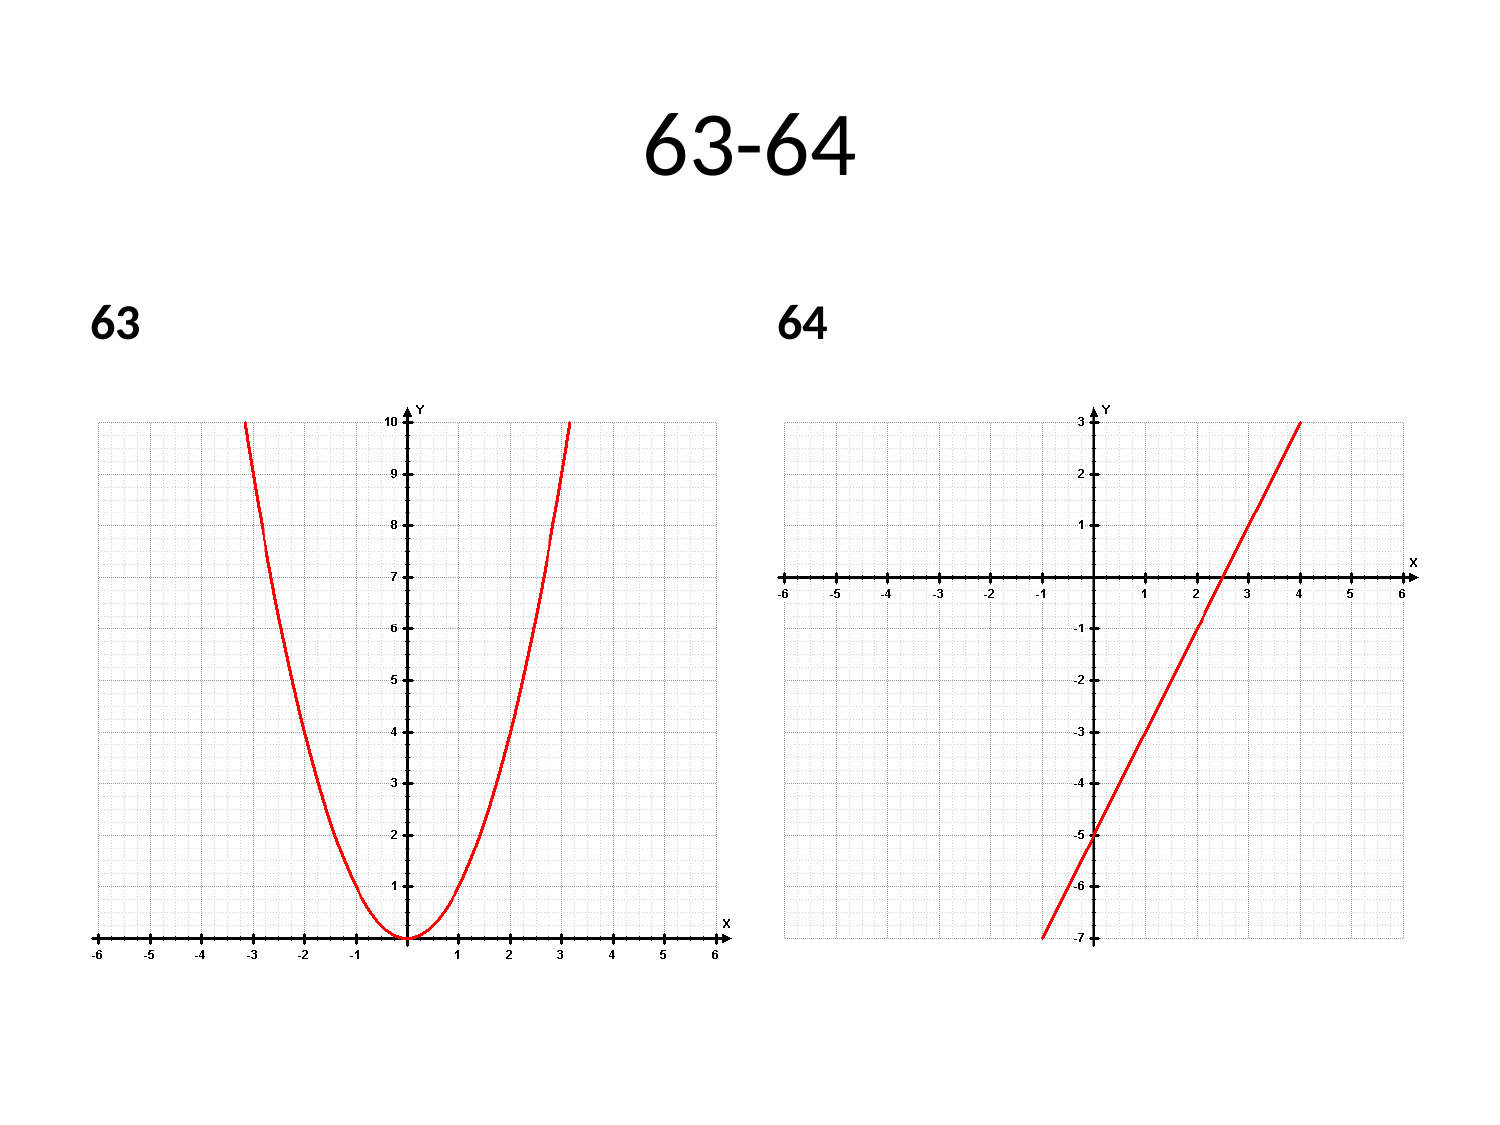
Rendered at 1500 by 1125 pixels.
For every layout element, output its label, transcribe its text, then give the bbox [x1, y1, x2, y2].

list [74, 401, 738, 961]
title 63-64 [75, 45, 1425, 233]
list 63 [75, 251, 738, 357]
list 64 [761, 251, 1425, 357]
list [761, 400, 1426, 961]
